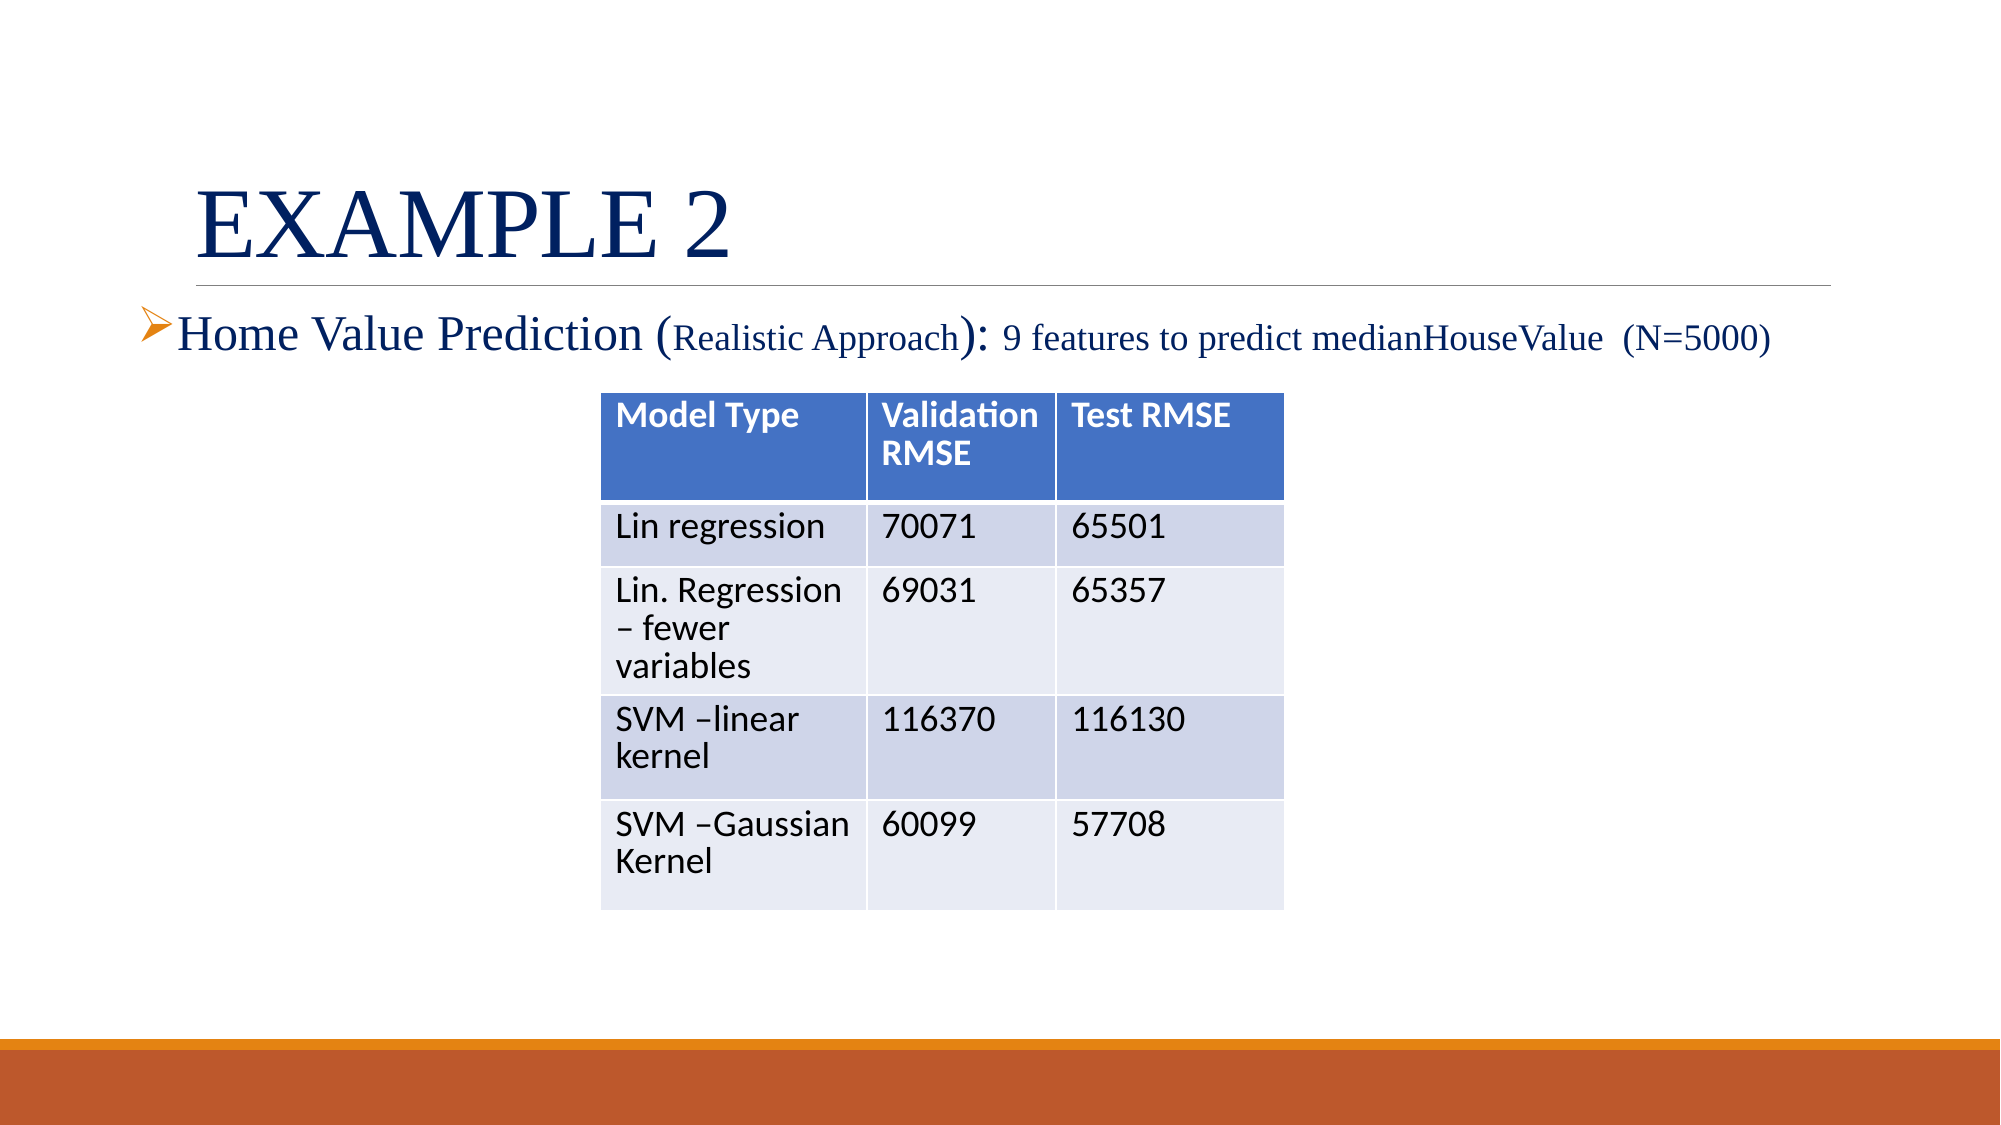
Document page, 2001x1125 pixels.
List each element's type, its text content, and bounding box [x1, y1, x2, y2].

table_header Model Type [601, 393, 866, 500]
table_cell 65357 [1057, 568, 1284, 694]
table_header Validation RMSE [868, 393, 1055, 500]
table_cell 116370 [868, 696, 1055, 799]
table_cell 60099 [868, 801, 1055, 910]
table_cell 116130 [1057, 696, 1284, 799]
table_cell Lin regression [601, 505, 866, 566]
table_cell 65501 [1057, 505, 1284, 566]
table_cell 70071 [868, 505, 1055, 566]
list Home Value Prediction (Realistic Approach): 9 features to predict medianHouseValue (N=5000) [137, 299, 1863, 1046]
table_cell SVM –Gaussian Kernel [601, 801, 866, 910]
table_cell Lin. Regression – fewer variables [601, 568, 866, 694]
table_cell 57708 [1057, 801, 1284, 910]
title EXAMPLE 2 [180, 47, 1830, 285]
table_cell 69031 [868, 568, 1055, 694]
table_header Test RMSE [1057, 393, 1284, 500]
table_cell SVM –linear kernel [601, 696, 866, 799]
